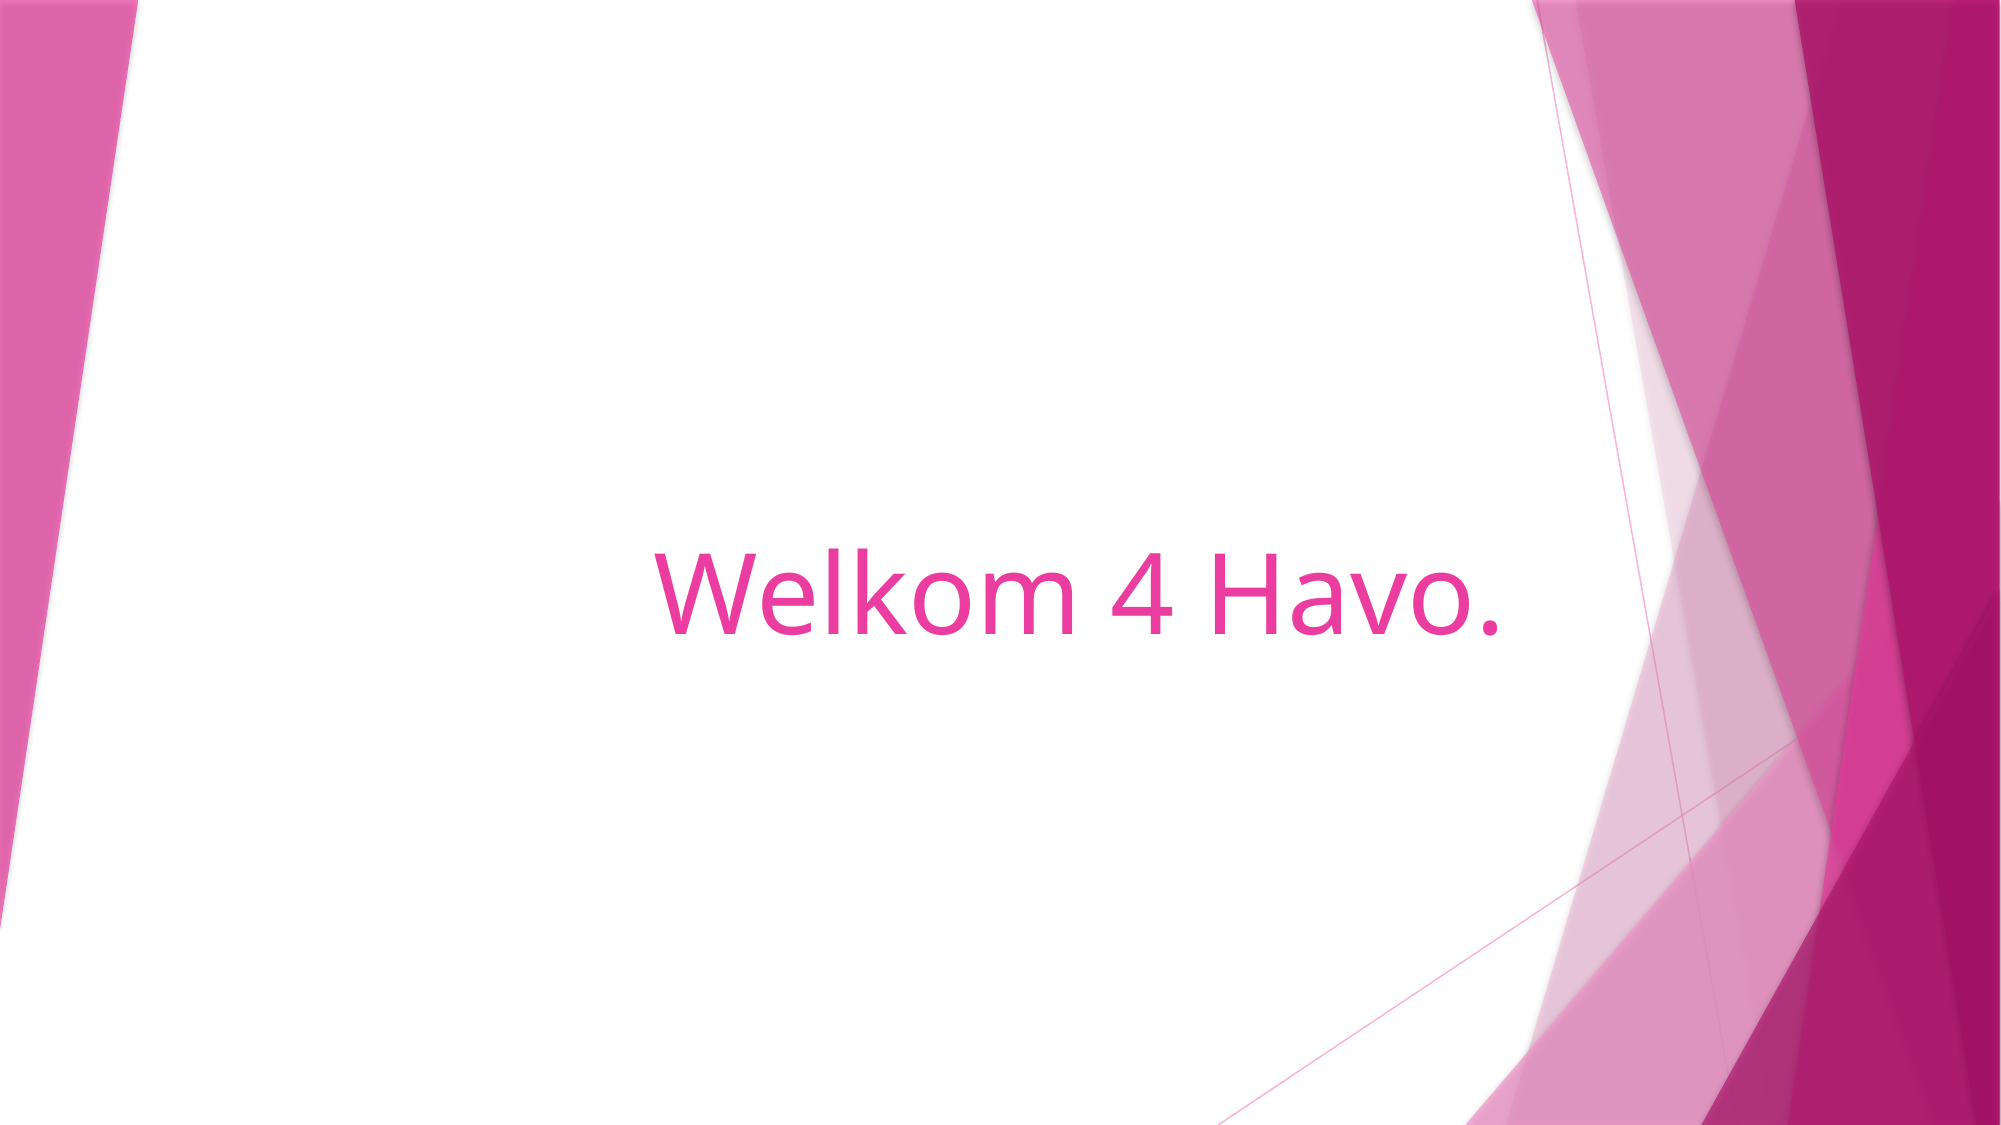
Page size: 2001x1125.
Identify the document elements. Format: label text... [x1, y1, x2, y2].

title Welkom 4 Havo. [247, 394, 1522, 665]
